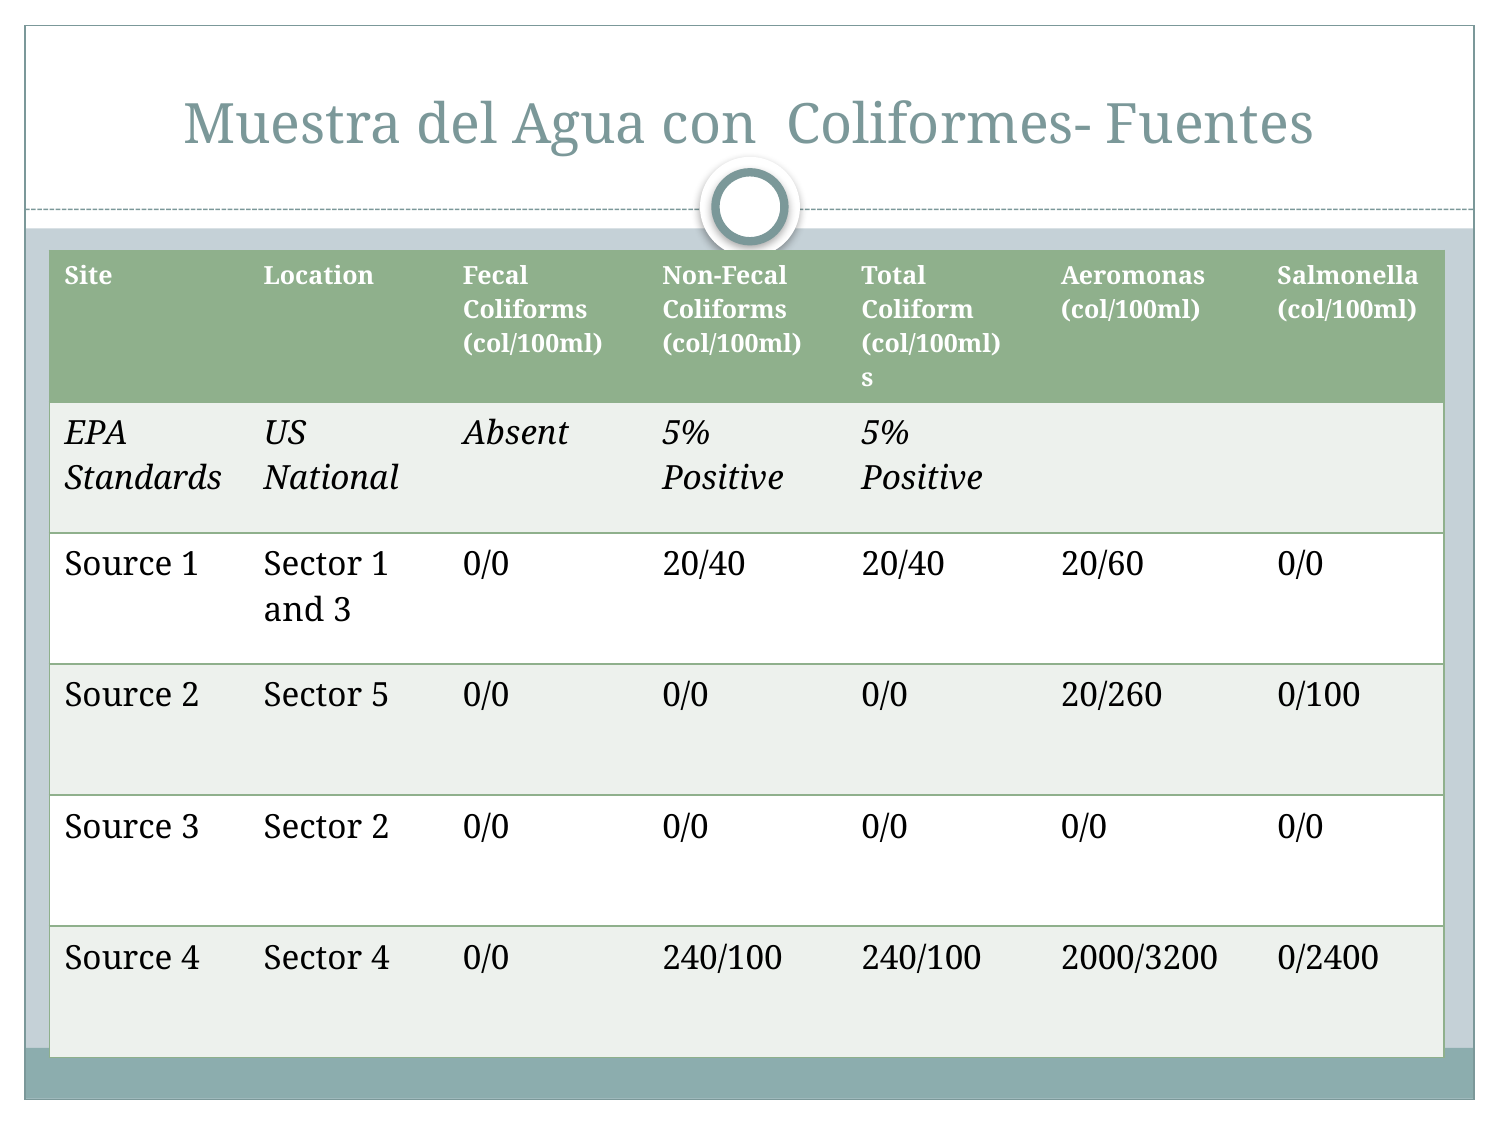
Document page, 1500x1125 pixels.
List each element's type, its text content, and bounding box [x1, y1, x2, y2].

table_cell Sector 5 [249, 665, 448, 794]
table_header Salmonella (col/100ml) [1262, 251, 1443, 401]
table_cell Absent [448, 403, 647, 532]
table_cell 2000/3200 [1046, 927, 1262, 1057]
table_cell 0/0 [647, 665, 846, 794]
table_cell 20/40 [647, 534, 846, 663]
table_cell Source 1 [50, 534, 249, 663]
table_header Site [50, 251, 249, 401]
table_cell 0/0 [1262, 534, 1443, 663]
table_cell 0/0 [1046, 796, 1262, 925]
table_cell Source 3 [50, 796, 249, 925]
table_cell 240/100 [647, 927, 846, 1057]
table_cell 0/0 [448, 927, 647, 1057]
table_header Fecal Coliforms (col/100ml) [448, 251, 647, 401]
table_header Non-Fecal Coliforms (col/100ml) [647, 251, 846, 401]
title Muestra del Agua con Coliformes- Fuentes [49, 37, 1450, 162]
table_cell Sector 4 [249, 927, 448, 1057]
table_cell Sector 1 and 3 [249, 534, 448, 663]
table_header Aeromonas (col/100ml) [1046, 251, 1262, 401]
table_cell Sector 2 [249, 796, 448, 925]
table_cell 20/260 [1046, 665, 1262, 794]
table_cell 240/100 [846, 927, 1046, 1057]
table_cell 5% Positive [846, 403, 1046, 532]
table_cell 0/100 [1262, 665, 1443, 794]
table_header Location [249, 251, 448, 401]
table_cell [1262, 403, 1443, 532]
table_cell 0/0 [448, 665, 647, 794]
table_cell 0/0 [846, 796, 1046, 925]
table_cell 0/0 [1262, 796, 1443, 925]
table_cell 0/0 [647, 796, 846, 925]
table_cell US National [249, 403, 448, 532]
table_cell 0/0 [448, 796, 647, 925]
table_cell Source 2 [50, 665, 249, 794]
table_cell [1046, 403, 1262, 532]
table_cell EPA Standards [50, 403, 249, 532]
table_cell 0/0 [846, 665, 1046, 794]
table_header Total Coliform (col/100ml) s [846, 251, 1046, 401]
table_cell 0/2400 [1262, 927, 1443, 1057]
table_cell 20/60 [1046, 534, 1262, 663]
table_cell 0/0 [448, 534, 647, 663]
table_cell 20/40 [846, 534, 1046, 663]
table_cell 5% Positive [647, 403, 846, 532]
table_cell Source 4 [50, 927, 249, 1057]
